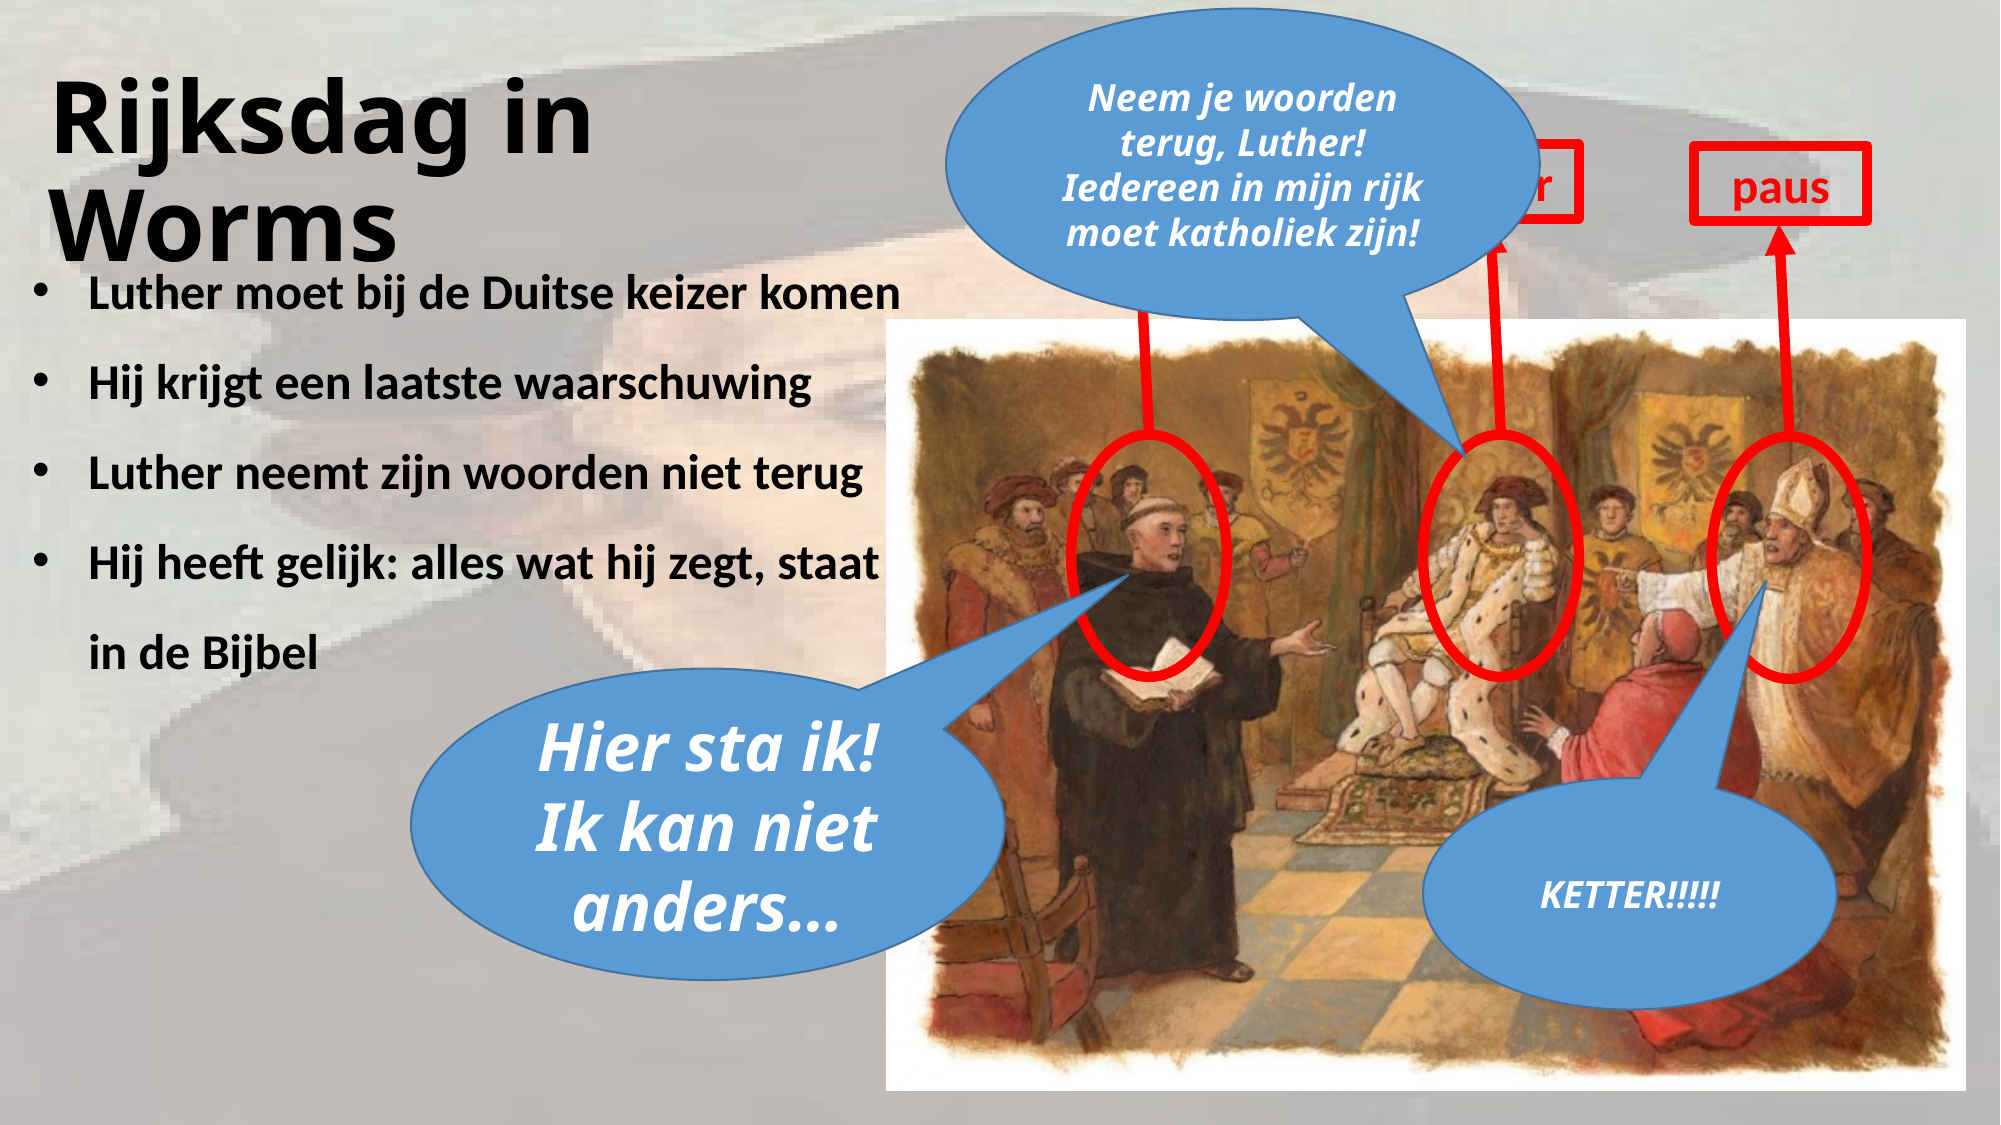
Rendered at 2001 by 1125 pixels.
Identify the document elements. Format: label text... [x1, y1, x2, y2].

text_box keizer [1523, 144, 1579, 219]
text_box Luther moet bij de Duitse keizer komen Hij krijgt een laatste waarschuwing Luther neemt zijn woorden niet terug Hij heeft gelijk: alles wat hij zegt, staat in de Bijbel [17, 221, 920, 777]
text_box Neem je woorden terug, Luther! Iedereen in mijn rijk moet katholiek zijn! [945, 7, 1541, 319]
text_box Hier sta ik! Ik kan niet anders… [409, 667, 886, 982]
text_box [1778, 223, 1790, 437]
text_box paus [1694, 146, 1868, 221]
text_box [1138, 222, 1150, 435]
picture [886, 319, 1966, 1091]
text_box Rijksdag in Worms [34, 59, 902, 221]
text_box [1490, 222, 1501, 435]
